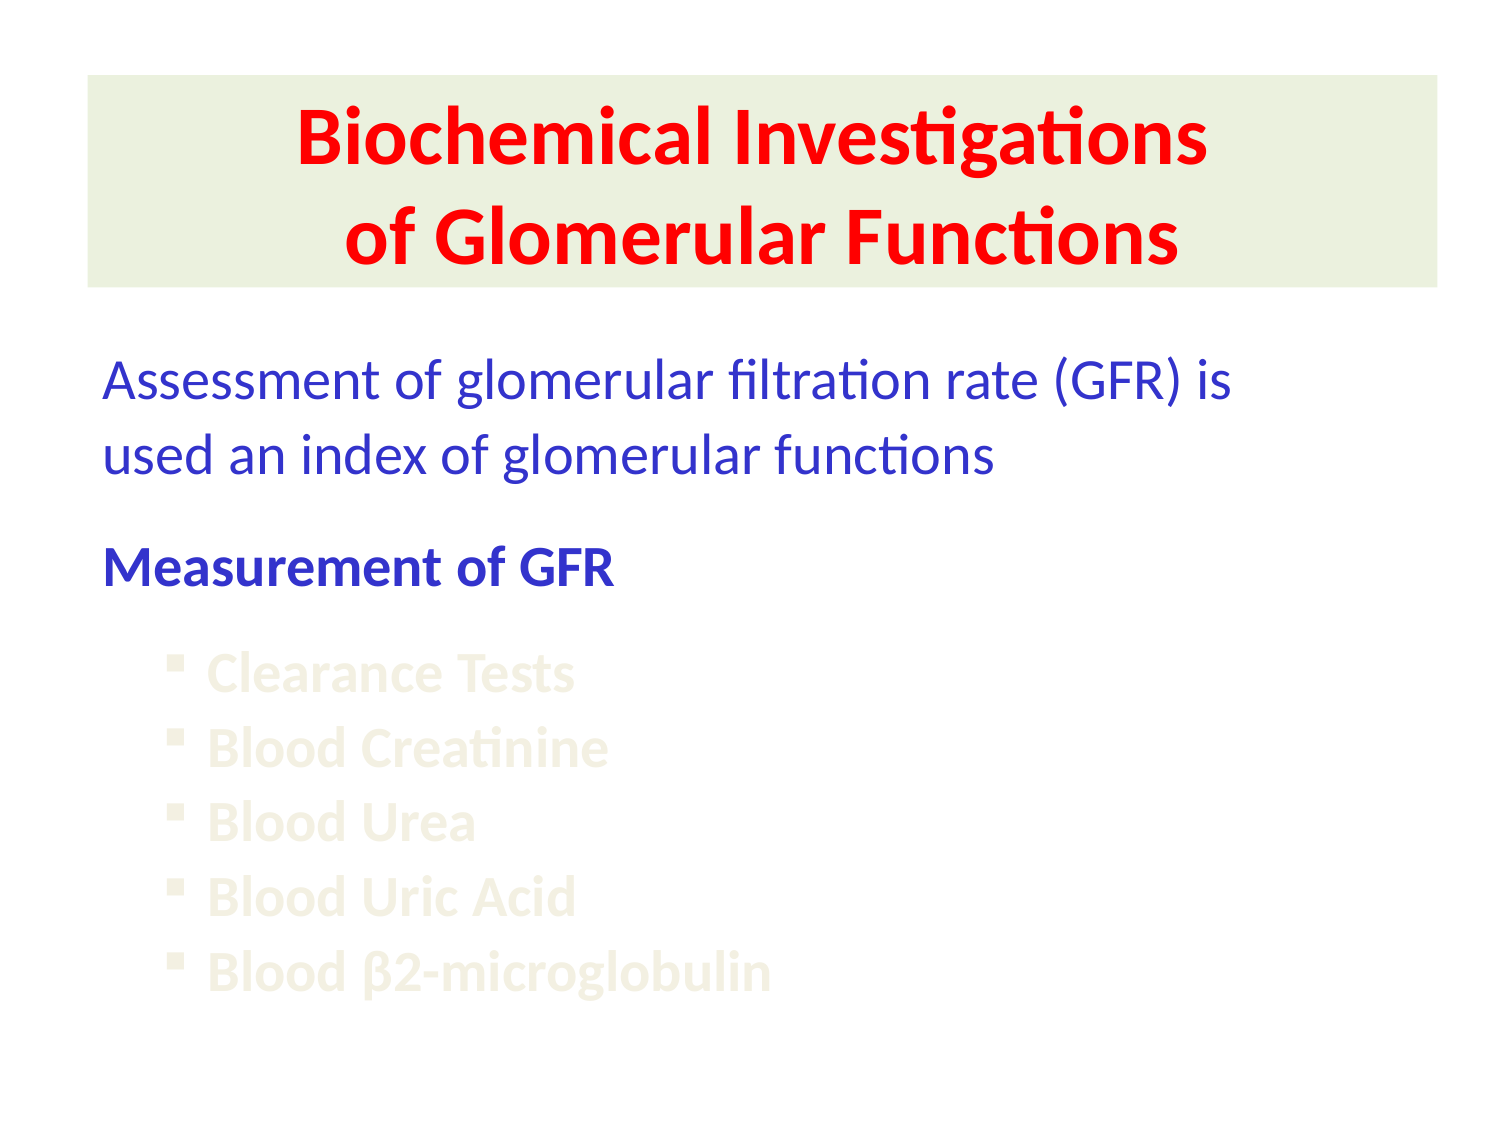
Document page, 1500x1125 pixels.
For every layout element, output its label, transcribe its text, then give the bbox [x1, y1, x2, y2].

list Assessment of glomerular filtration rate (GFR) is used an index of glomerular functions Measurement of GFR Clearance Tests Blood Creatinine Blood Urea Blood Uric Acid Blood β2-microglobulin [87, 249, 1475, 1088]
title Biochemical Investigations of Glomerular Functions [87, 75, 1438, 288]
